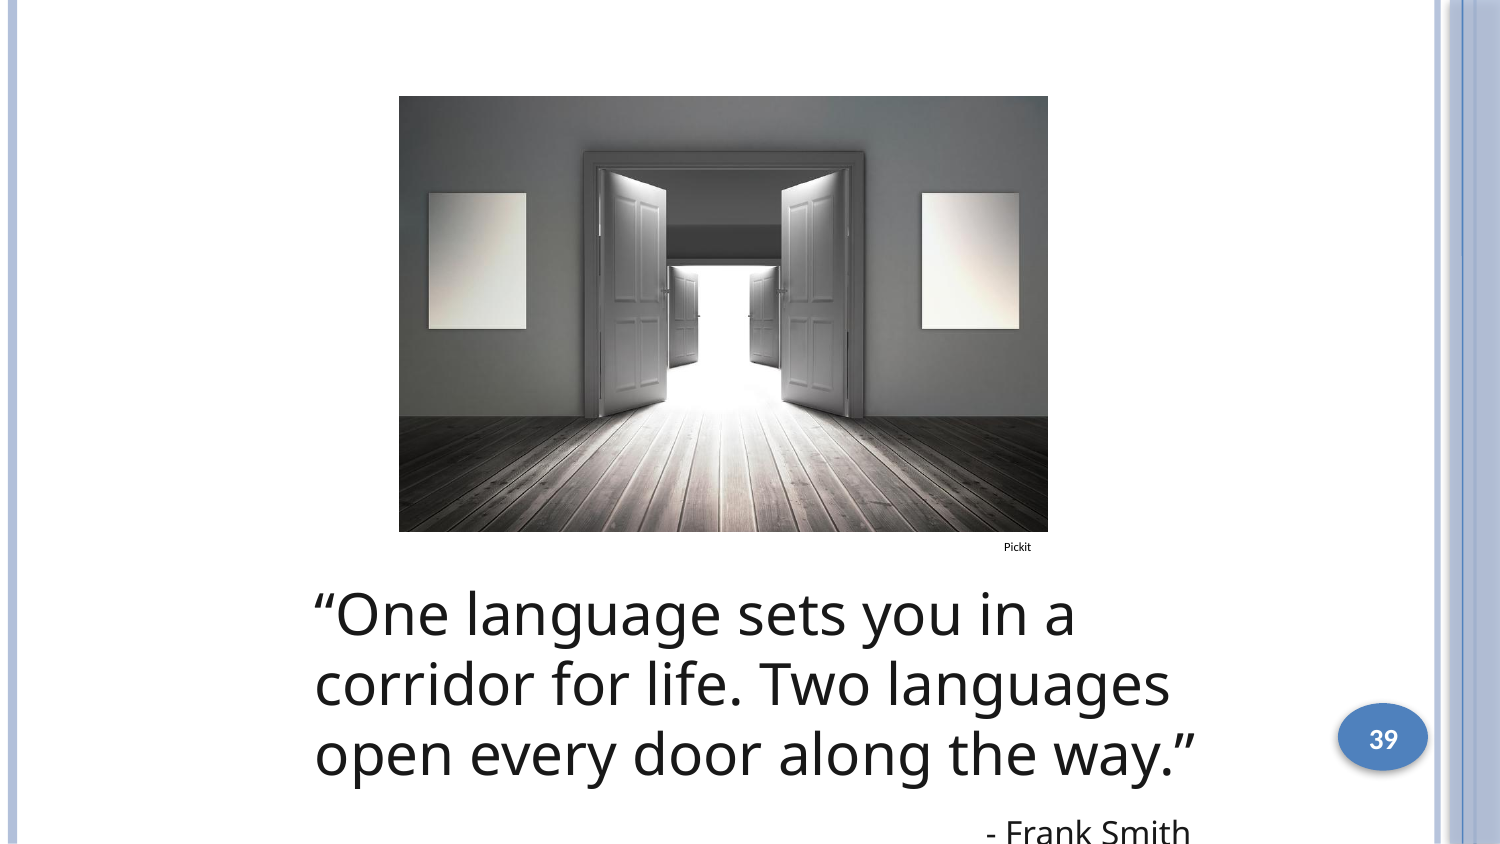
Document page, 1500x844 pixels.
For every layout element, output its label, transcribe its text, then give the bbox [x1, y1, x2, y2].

slide_number 39 [1333, 705, 1434, 770]
text_box “One language sets you in a corridor for life. Two languages open every door along the way.” - Frank Smith [300, 569, 1238, 844]
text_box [399, 95, 1049, 563]
